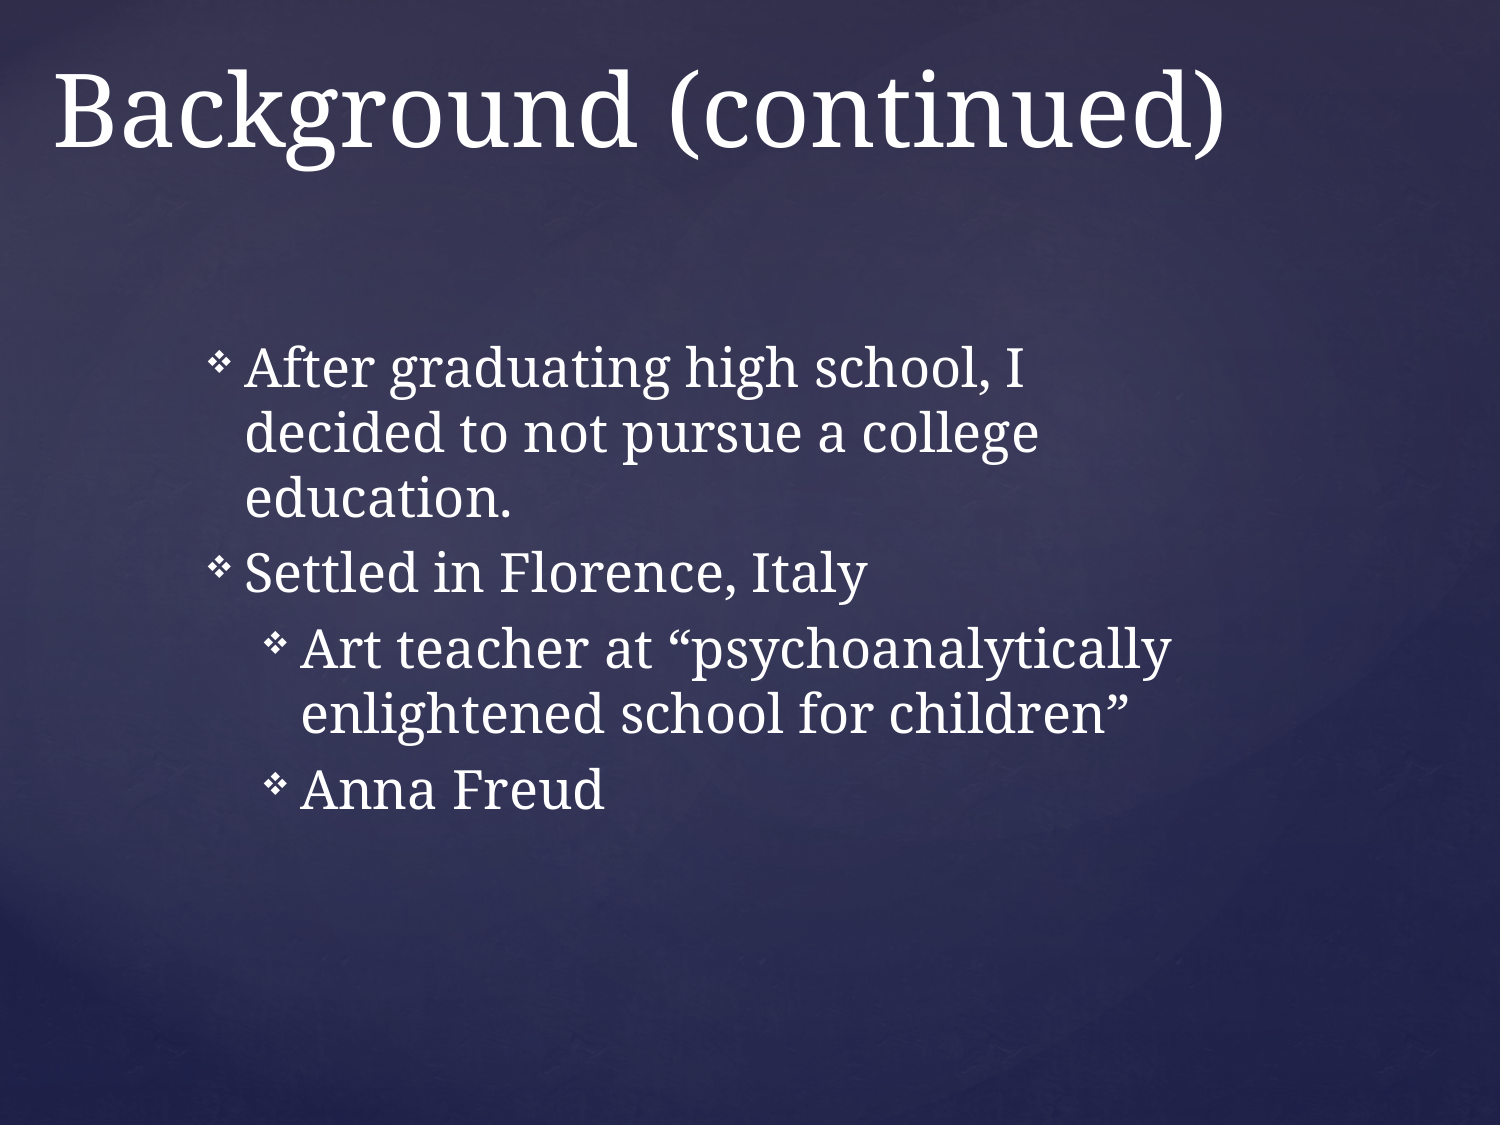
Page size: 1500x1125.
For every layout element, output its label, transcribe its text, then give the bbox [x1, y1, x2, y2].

title Background (continued) [37, 24, 1275, 175]
list After graduating high school, I decided to not pursue a college education. Settled in Florence, Italy Art teacher at “psychoanalytically enlightened school for children” Anna Freud [187, 312, 1188, 913]
